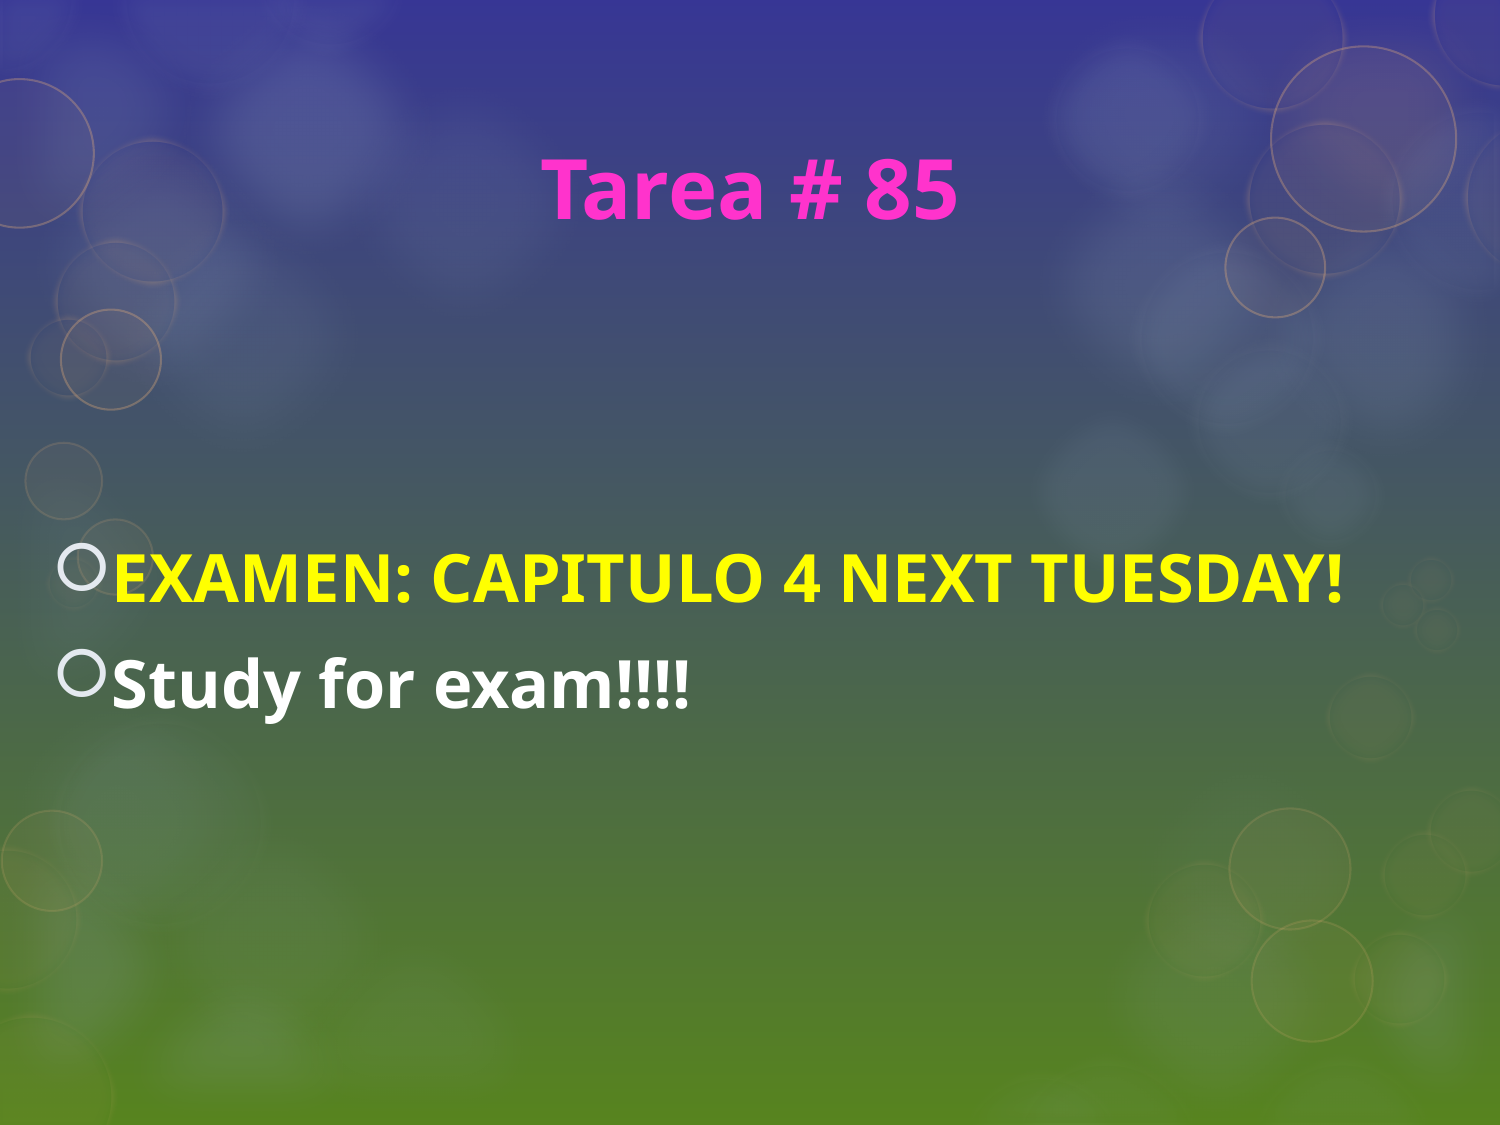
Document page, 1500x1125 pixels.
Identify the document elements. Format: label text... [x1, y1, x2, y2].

list EXAMEN: CAPITULO 4 NEXT TUESDAY! Study for exam!!!! [37, 296, 1500, 962]
title Tarea # 85 [165, 110, 1335, 263]
